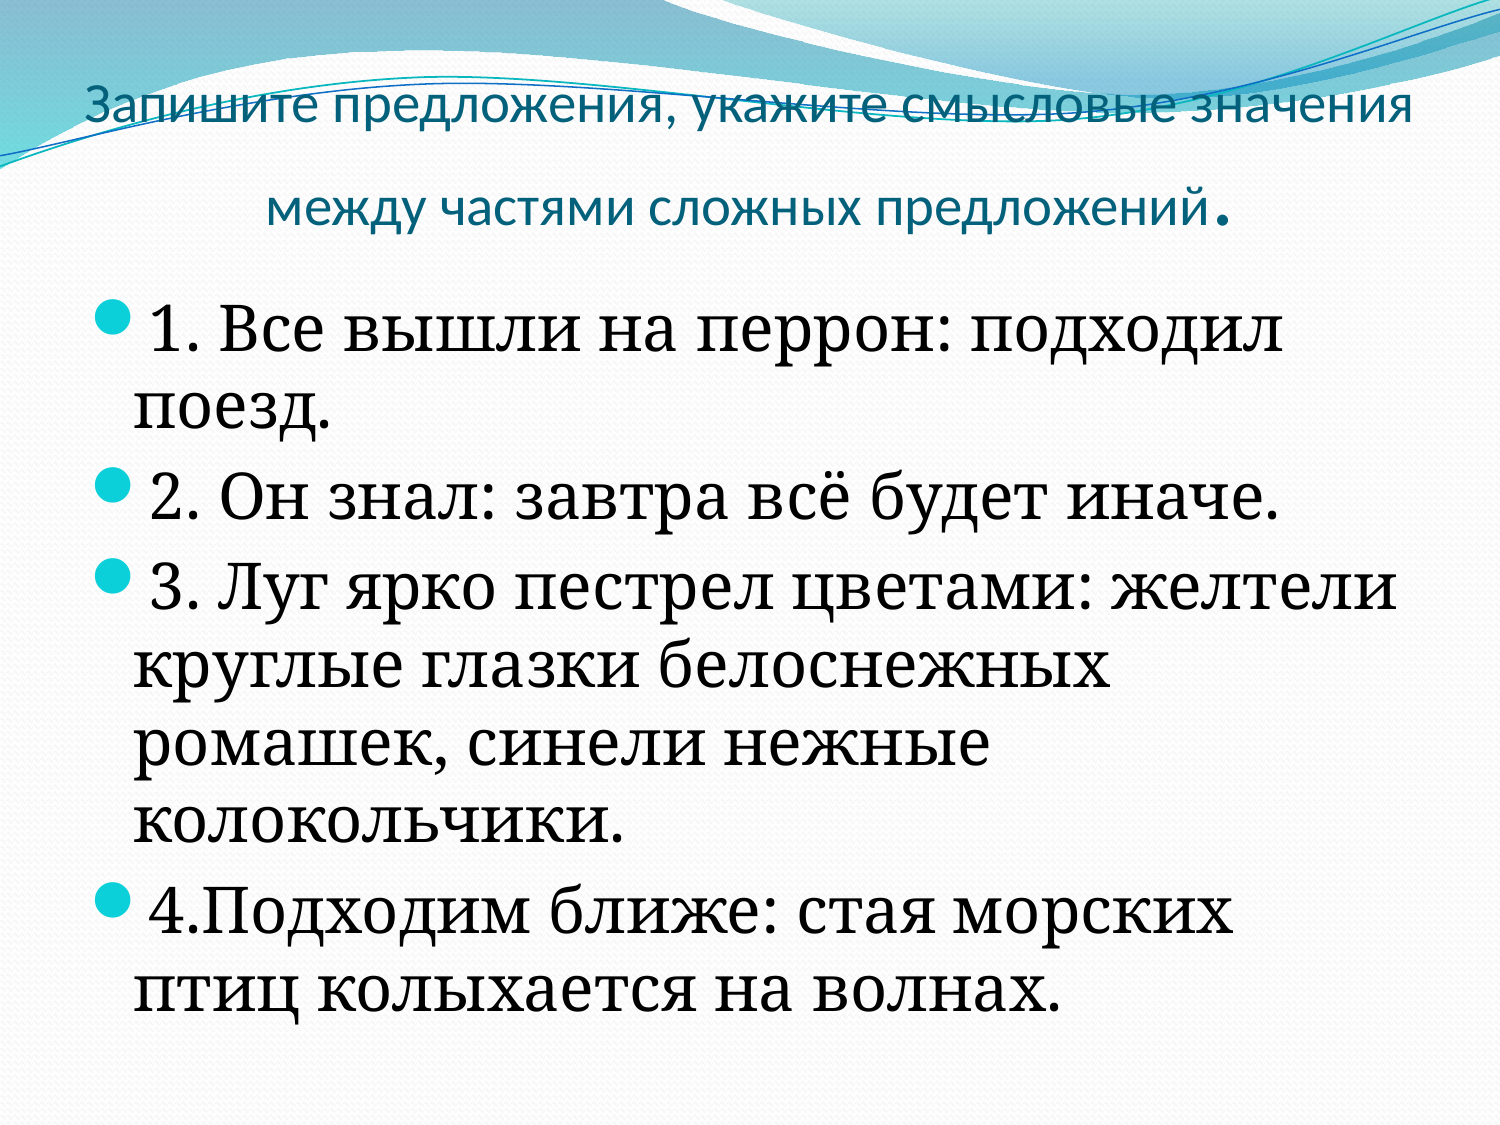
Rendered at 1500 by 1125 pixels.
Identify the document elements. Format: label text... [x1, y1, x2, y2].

title Запишите предложения, укажите смысловые значения между частями сложных предложений. [75, 54, 1425, 244]
list 1. Все вышли на перрон: подходил поезд. 2. Он знал: завтра всё будет иначе. 3. Луг ярко пестрел цветами: желтели круглые глазки белоснежных ромашек, синели нежные колокольчики. 4.Подходим ближе: стая морских птиц колыхается на волнах. [75, 278, 1425, 1038]
